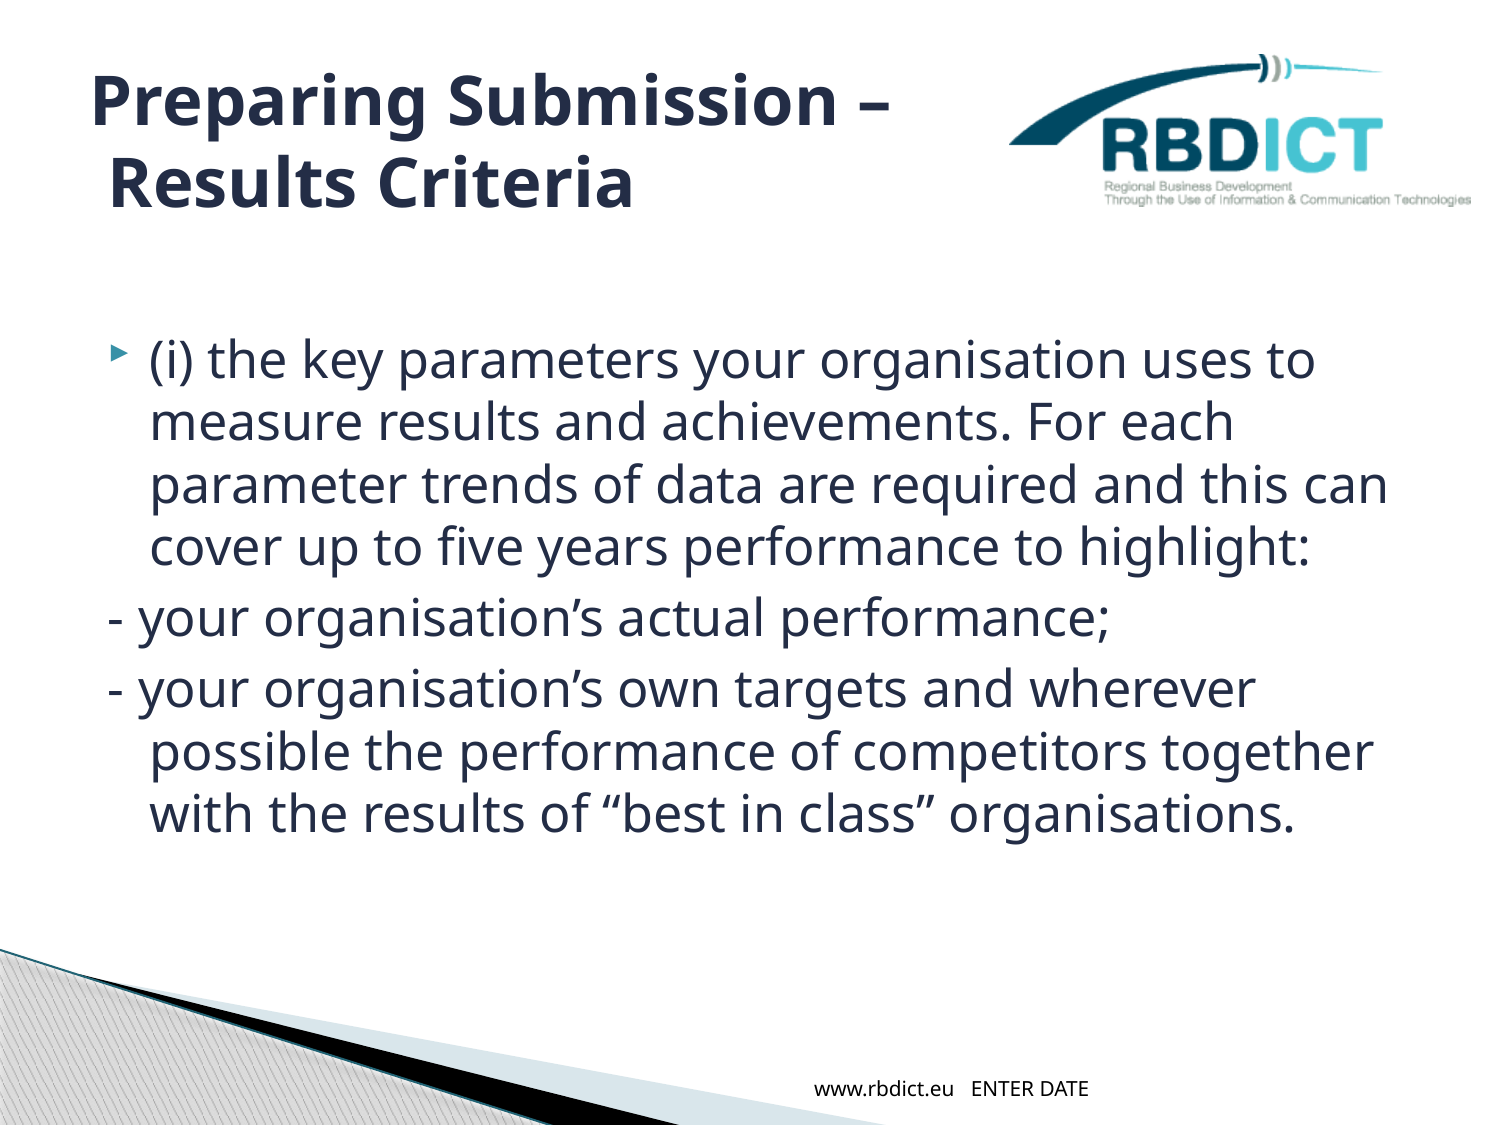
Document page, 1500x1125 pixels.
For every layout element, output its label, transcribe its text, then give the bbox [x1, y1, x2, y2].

list (i) the key parameters your organisation uses to measure results and achievements. For each parameter trends of data are required and this can cover up to five years performance to highlight: - your organisation’s actual performance; - your organisation’s own targets and wherever possible the performance of competitors together with the results of “best in class” organisations. [74, 242, 1426, 986]
title Preparing Submission – Results Criteria [75, 45, 1425, 233]
picture [1425, 54, 1471, 207]
footer www.rbdict.eu ENTER DATE [718, 1051, 1105, 1112]
